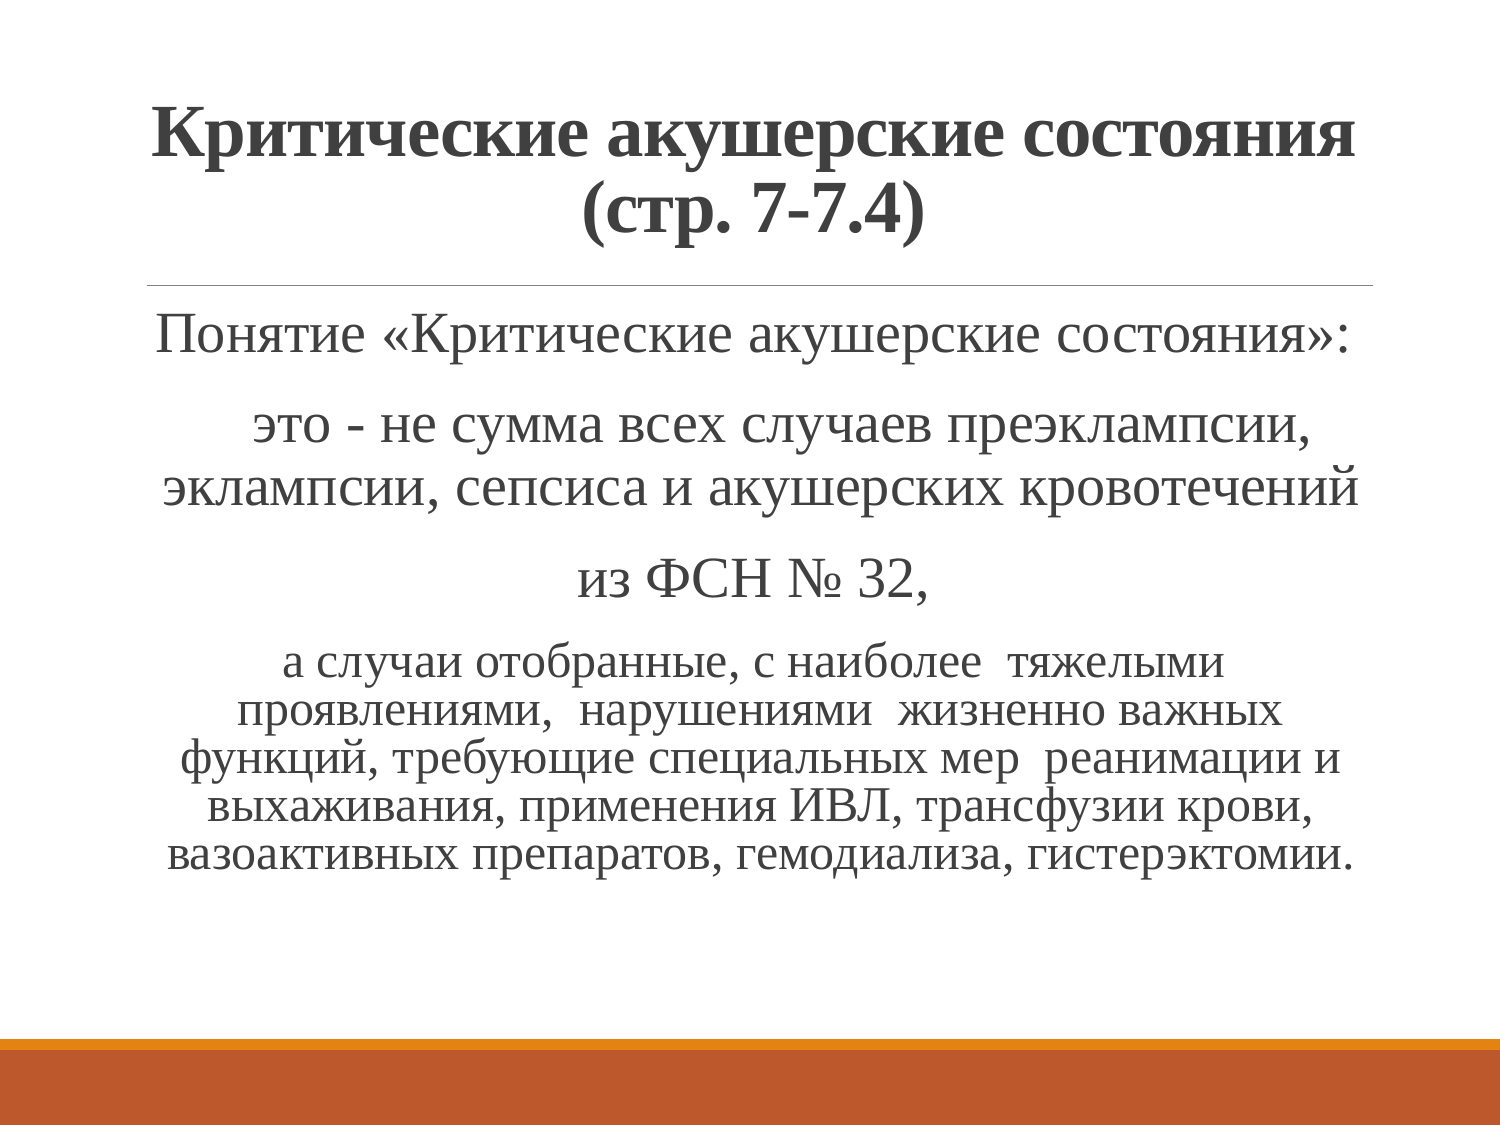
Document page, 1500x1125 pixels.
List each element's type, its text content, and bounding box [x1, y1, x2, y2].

title Критические акушерские состояния (стр. 7-7.4) [135, 47, 1373, 256]
list Понятие «Критические акушерские состояния»: это - не сумма всех случаев преэклампсии, эклампсии, сепсиса и акушерских кровотечений из ФСН № 32, а случаи отобранные, с наиболее тяжелыми проявлениями, нарушениями жизненно важных функций, требующие специальных мер реанимации и выхаживания, применения ИВЛ, трансфузии крови, вазоактивных препаратов, гемодиализа, гистерэктомии. [135, 302, 1373, 963]
